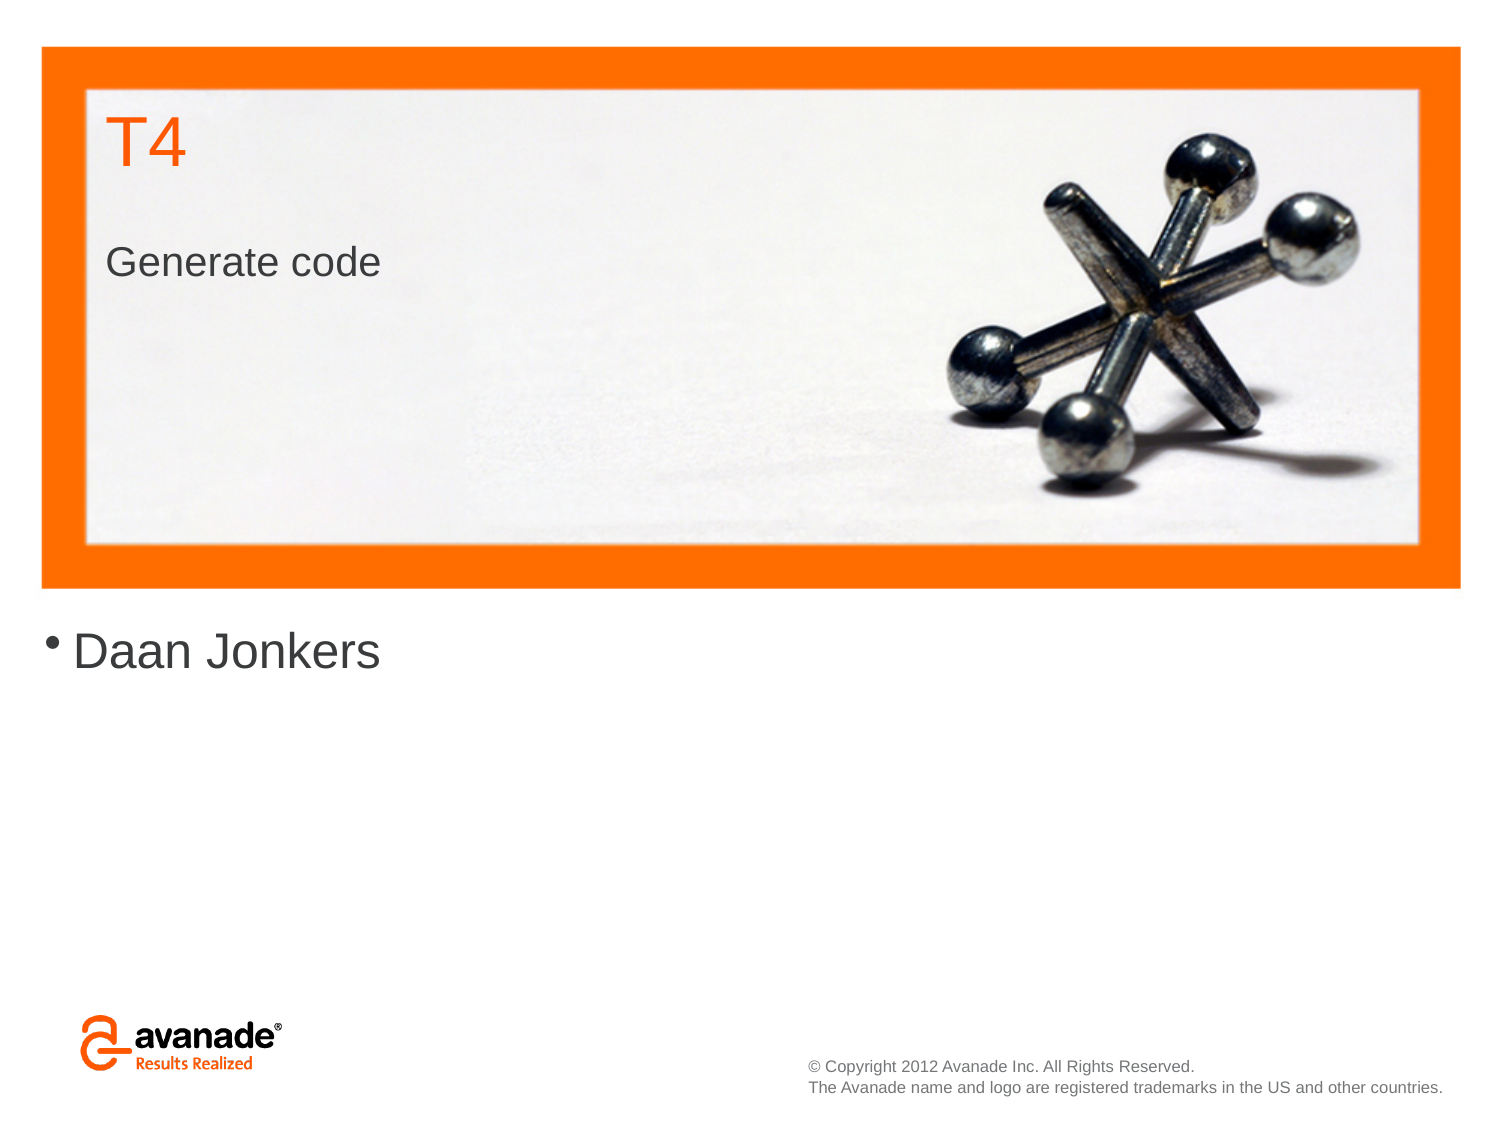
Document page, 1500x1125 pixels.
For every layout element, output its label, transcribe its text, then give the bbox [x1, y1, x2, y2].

list T4 [105, 104, 1035, 234]
picture [0, 0, 1500, 1125]
list Daan Jonkers [44, 624, 697, 745]
list Generate code [105, 240, 731, 317]
